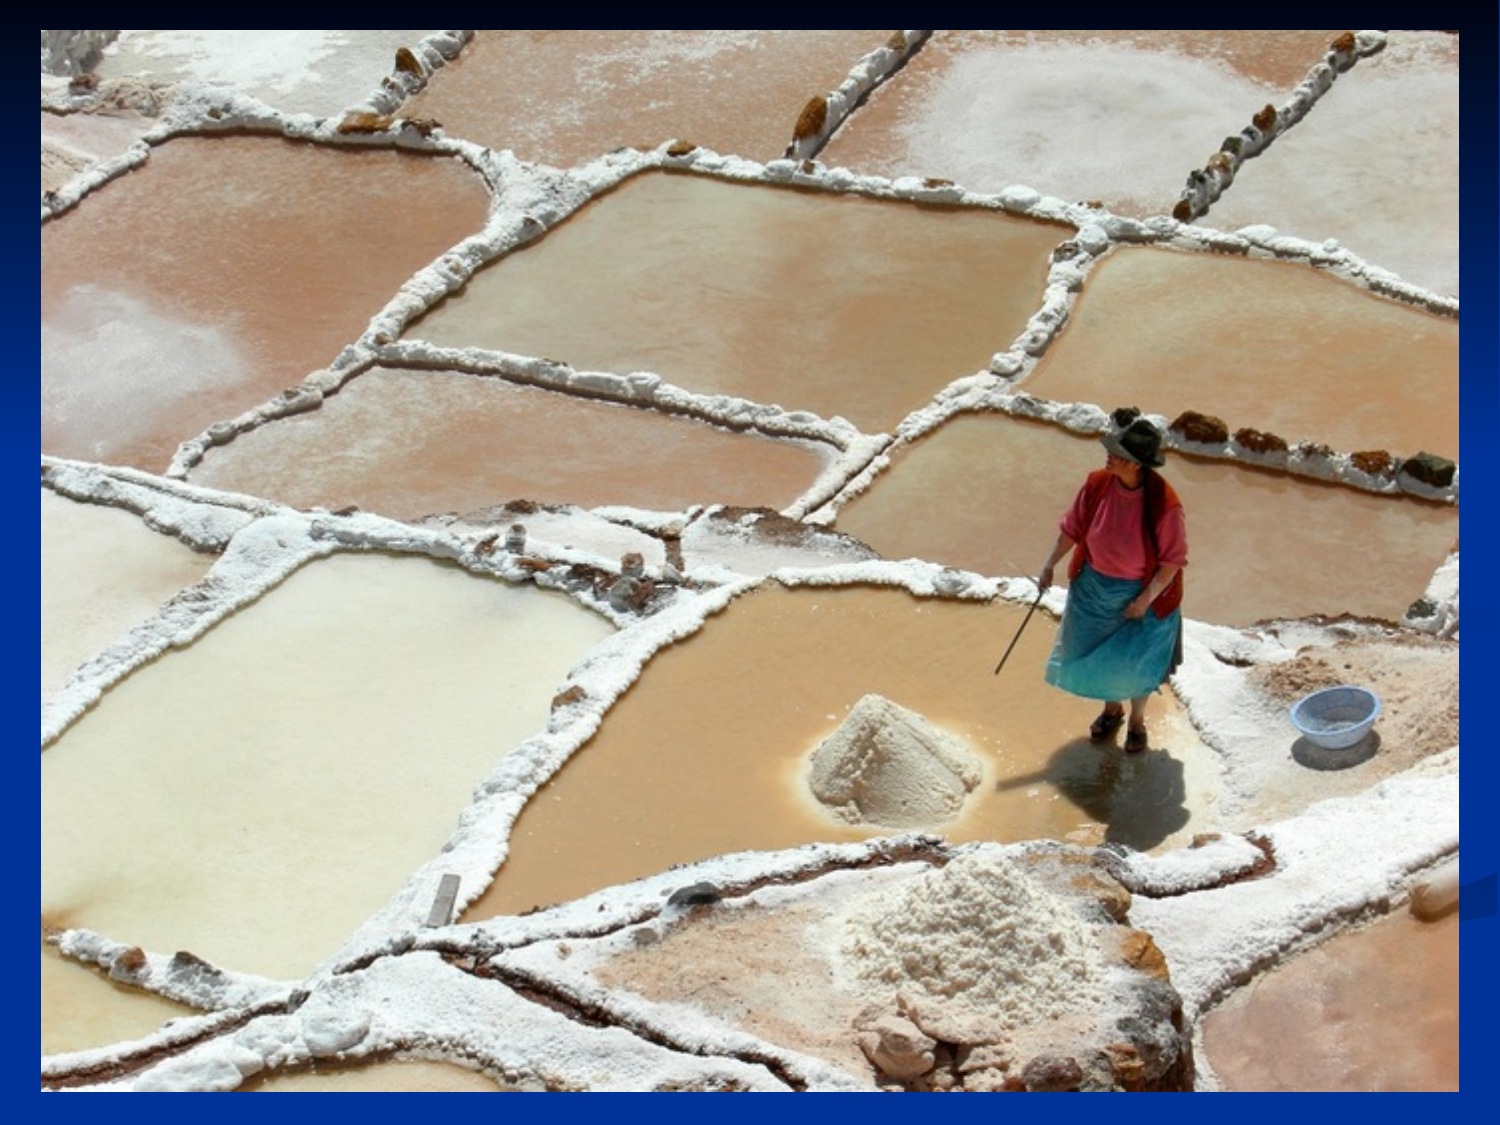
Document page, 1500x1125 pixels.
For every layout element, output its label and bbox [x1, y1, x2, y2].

picture [40, 30, 1460, 1093]
